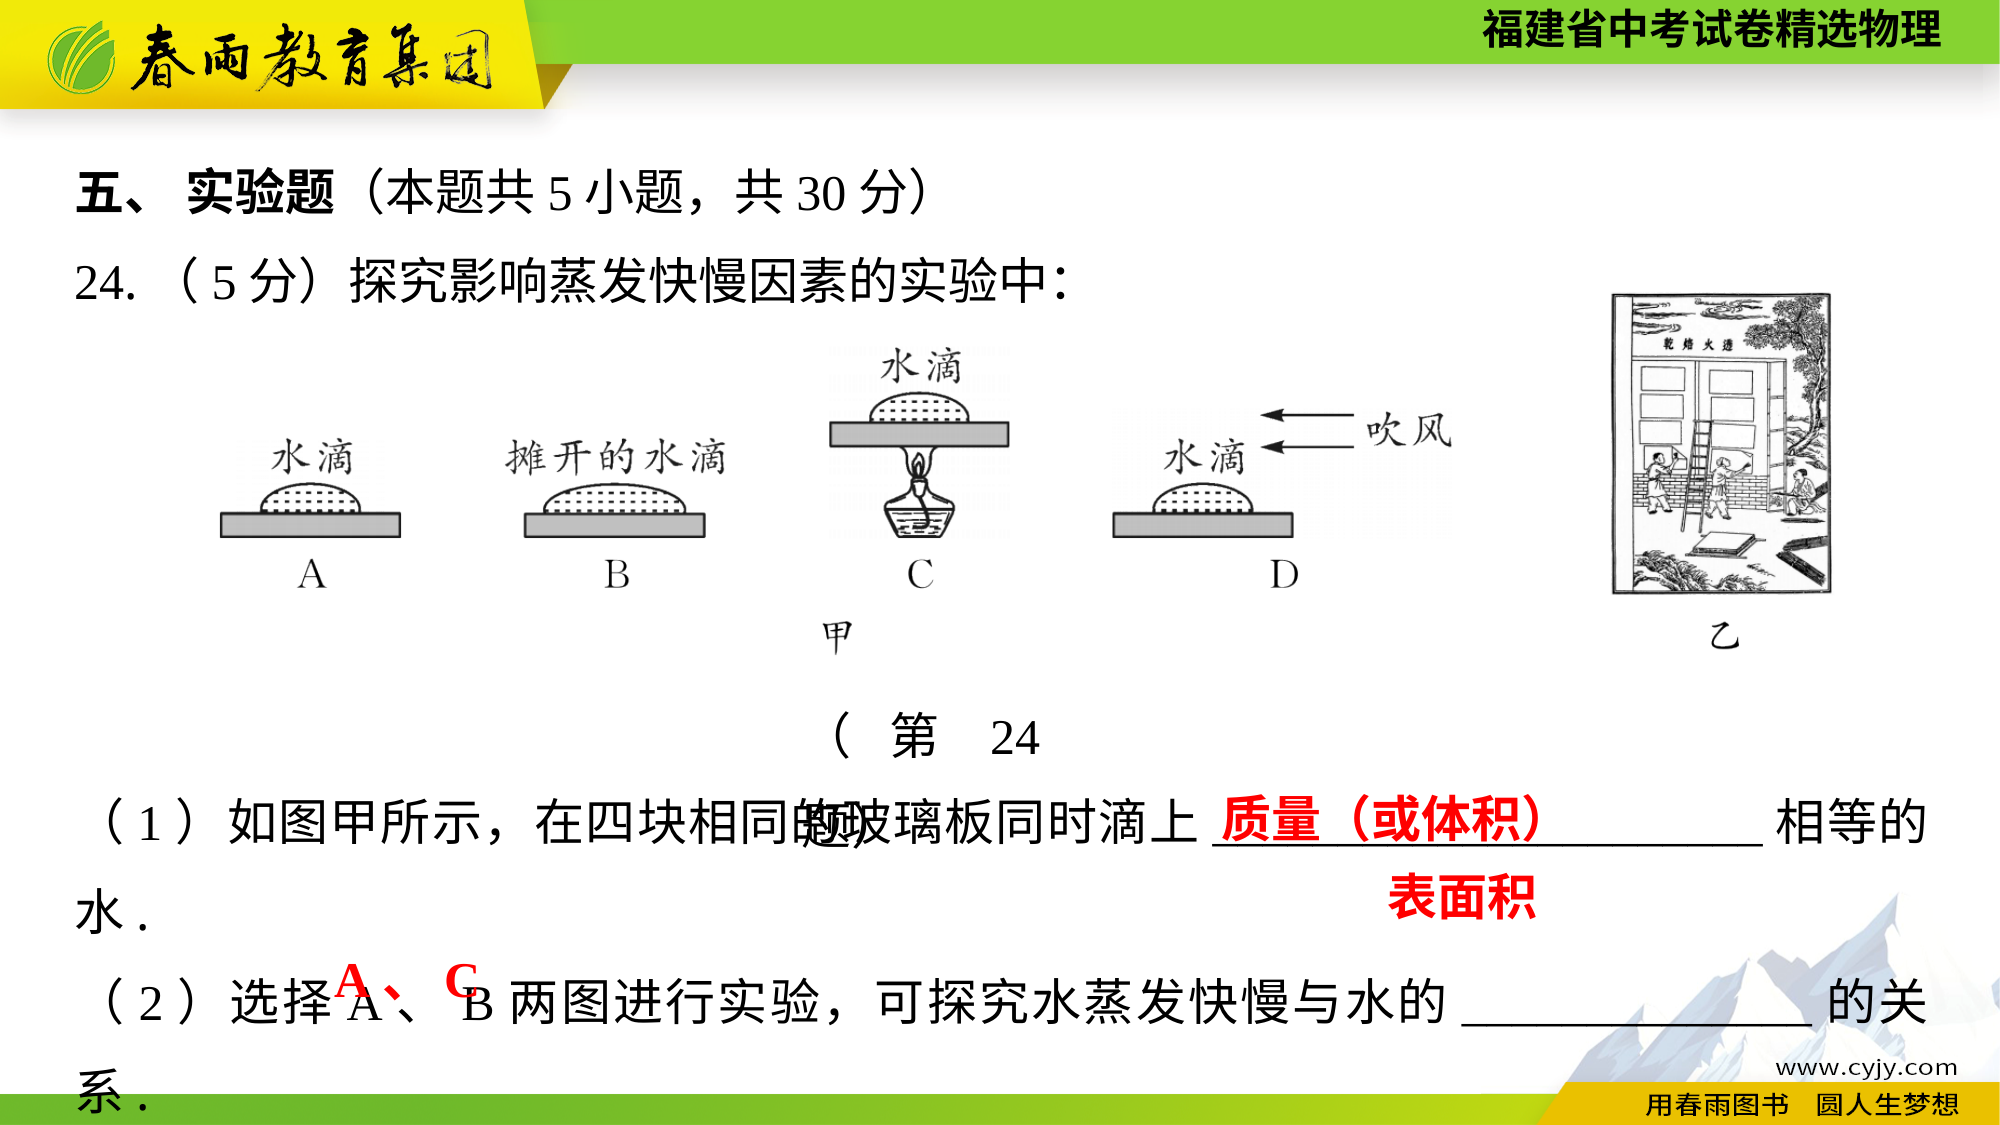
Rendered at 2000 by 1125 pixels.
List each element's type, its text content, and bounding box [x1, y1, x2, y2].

list 五、 实验题（本题共5小题，共30分） 24.（5分）探究影响蒸发快慢因素的实验中： （1）如图甲所示，在四块相同的玻璃板同时滴上______________________相等的水. （2）选择A、B两图进行实验，可探究水蒸发快慢与水的______________的关系. （3）选择_________两图进行实验，可探究水蒸发快慢与水的温度的关系. [59, 122, 1944, 1047]
text_box 质量（或体积） [1156, 750, 1587, 856]
text_box 表面积 [1372, 857, 1553, 933]
picture [0, 0, 2000, 1125]
text_box （第24题） [786, 680, 1067, 772]
text_box A、C [257, 940, 557, 1016]
